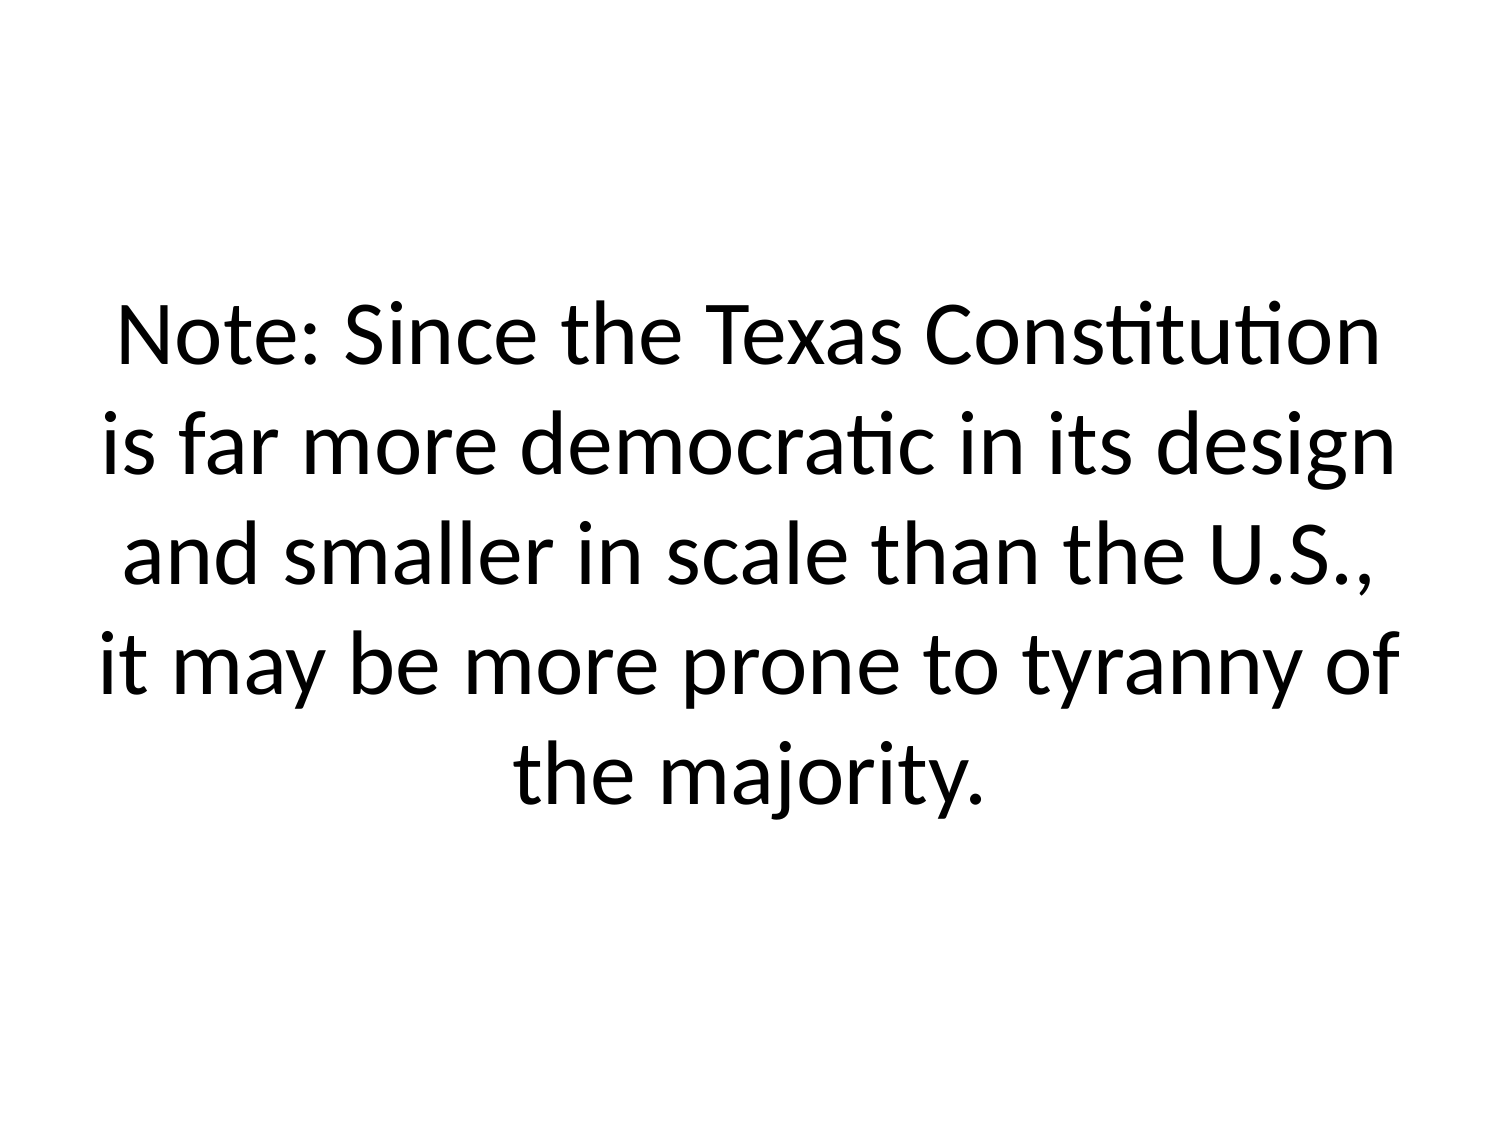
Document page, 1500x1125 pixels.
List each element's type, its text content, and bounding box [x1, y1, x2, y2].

title Note: Since the Texas Constitution is far more democratic in its design and smaller in scale than the U.S., it may be more prone to tyranny of the majority. [74, 44, 1426, 1051]
